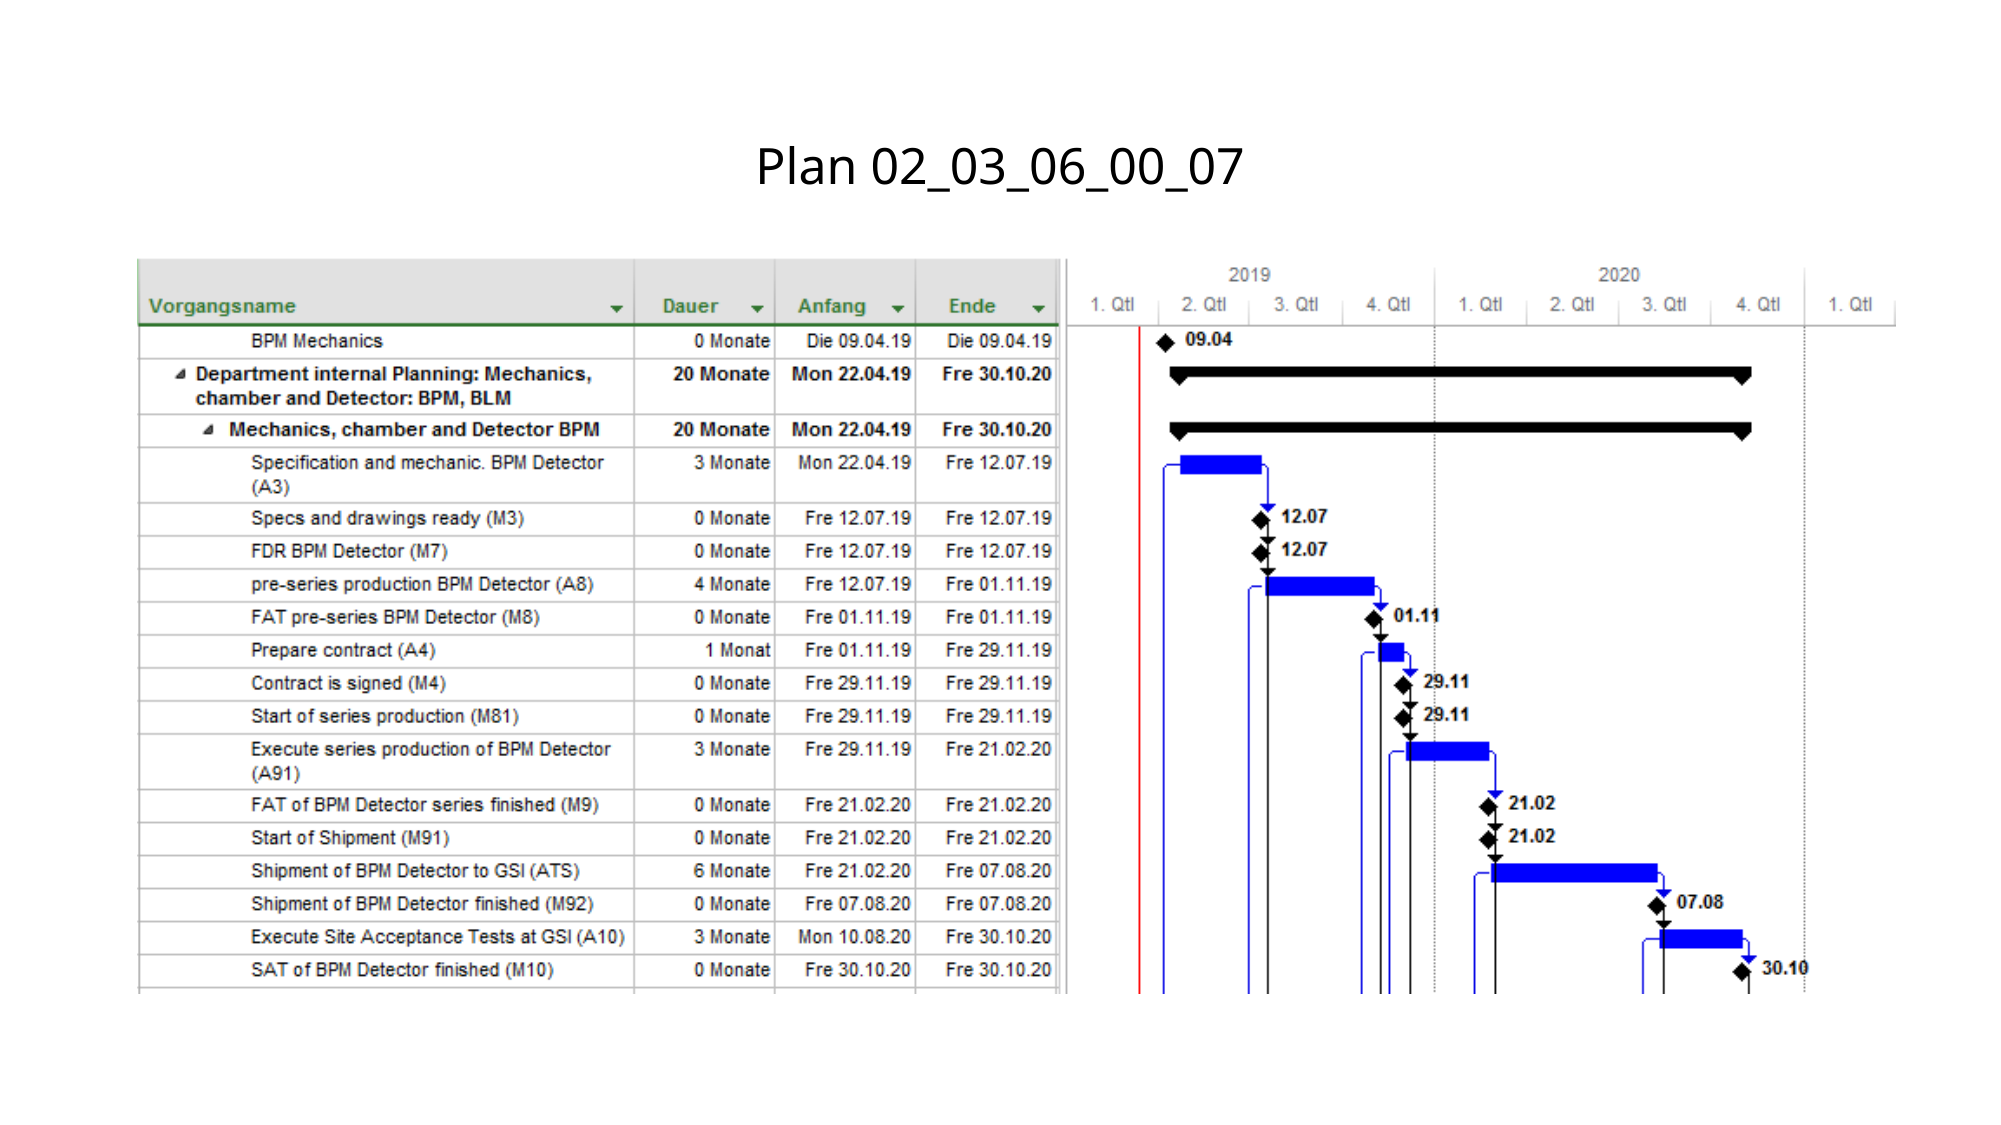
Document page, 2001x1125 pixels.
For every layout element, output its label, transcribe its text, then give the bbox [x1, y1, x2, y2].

title Plan 02_03_06_00_07 [137, 59, 1863, 254]
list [137, 254, 1896, 994]
